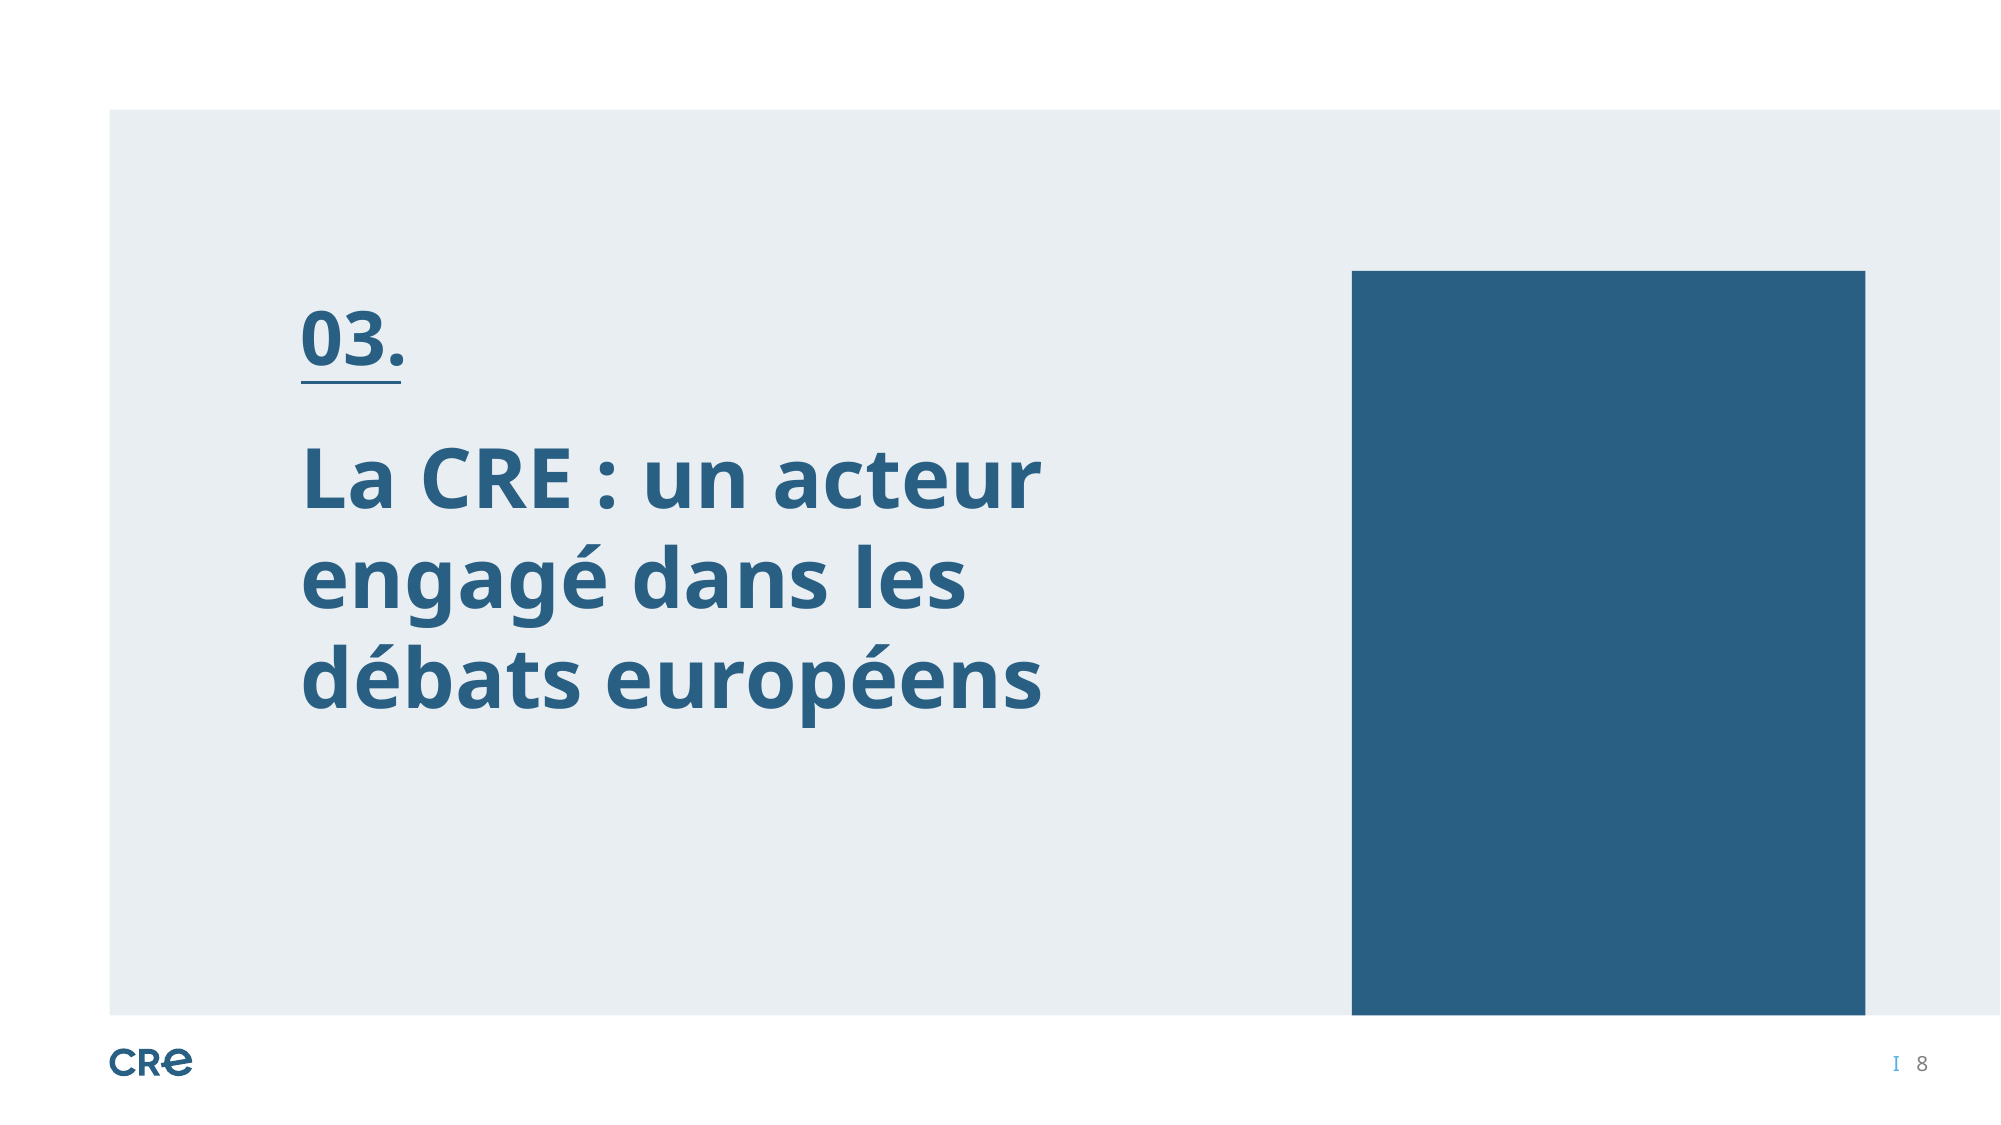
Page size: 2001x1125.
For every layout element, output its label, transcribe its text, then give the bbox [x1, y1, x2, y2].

list [1351, 270, 1866, 1016]
slide_number I 8 [1832, 1034, 1929, 1095]
list 03. [300, 270, 598, 383]
title La CRE : un acteur engagé dans les débats européens [300, 424, 1196, 794]
